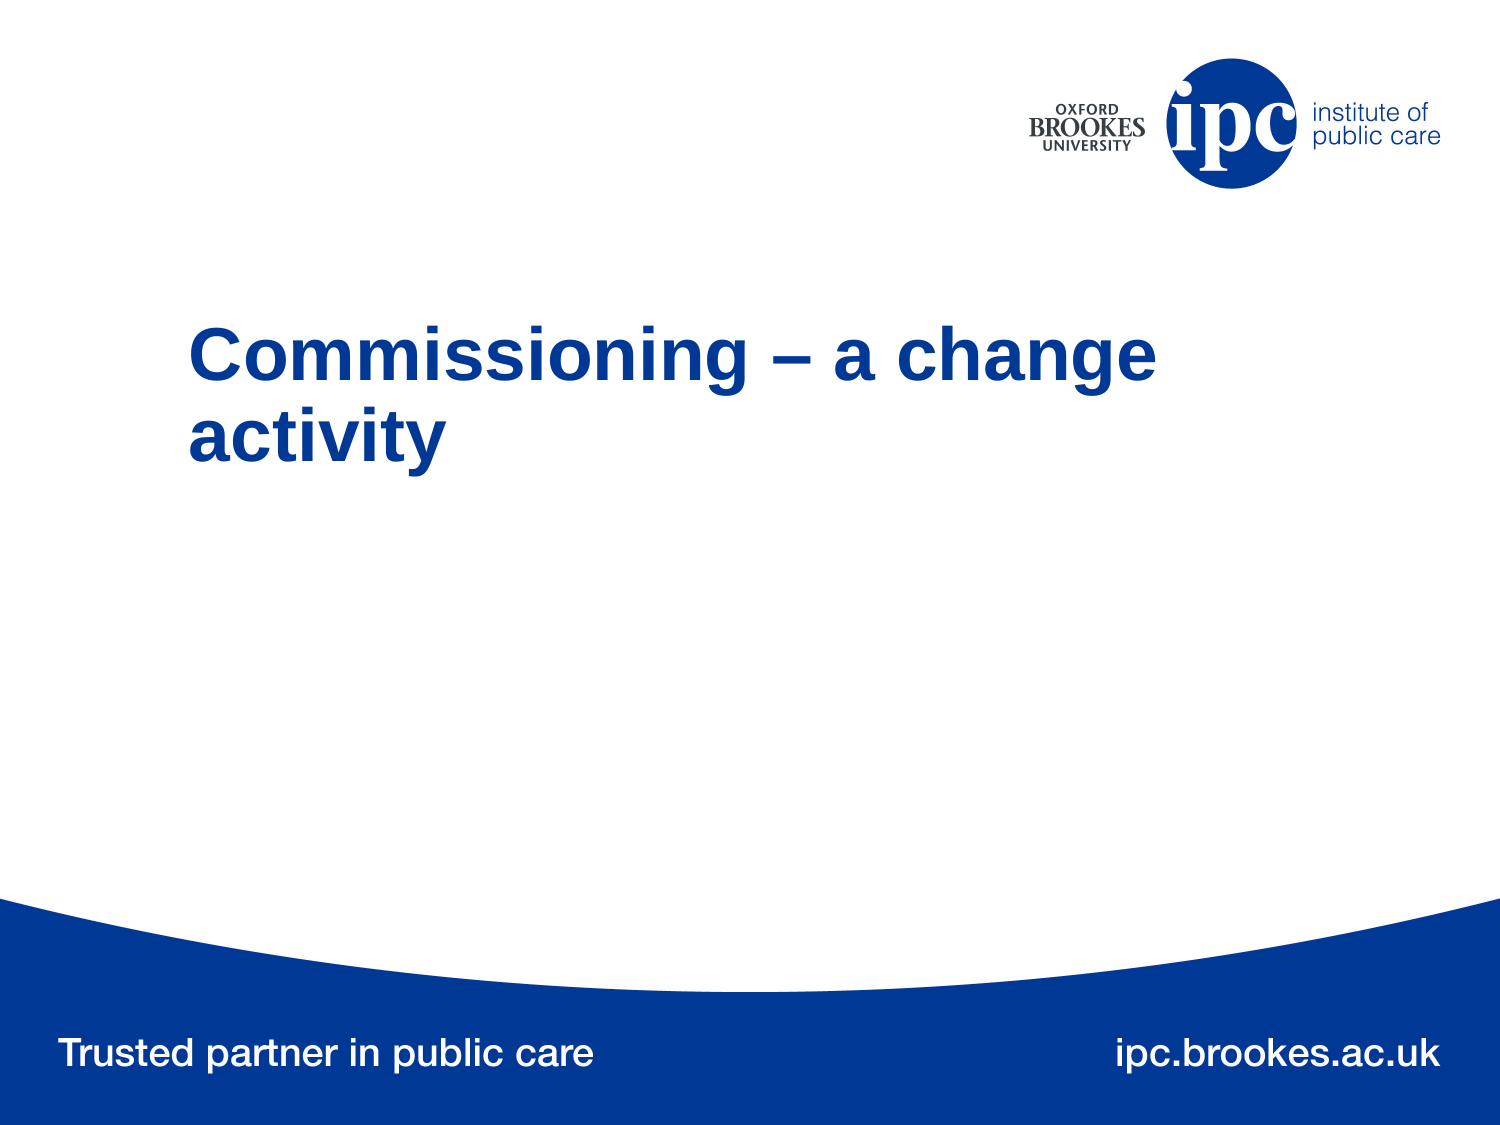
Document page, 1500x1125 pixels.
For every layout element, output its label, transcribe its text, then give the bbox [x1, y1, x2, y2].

picture [0, 0, 1500, 1125]
title Commissioning – a change activity [188, 315, 1262, 508]
